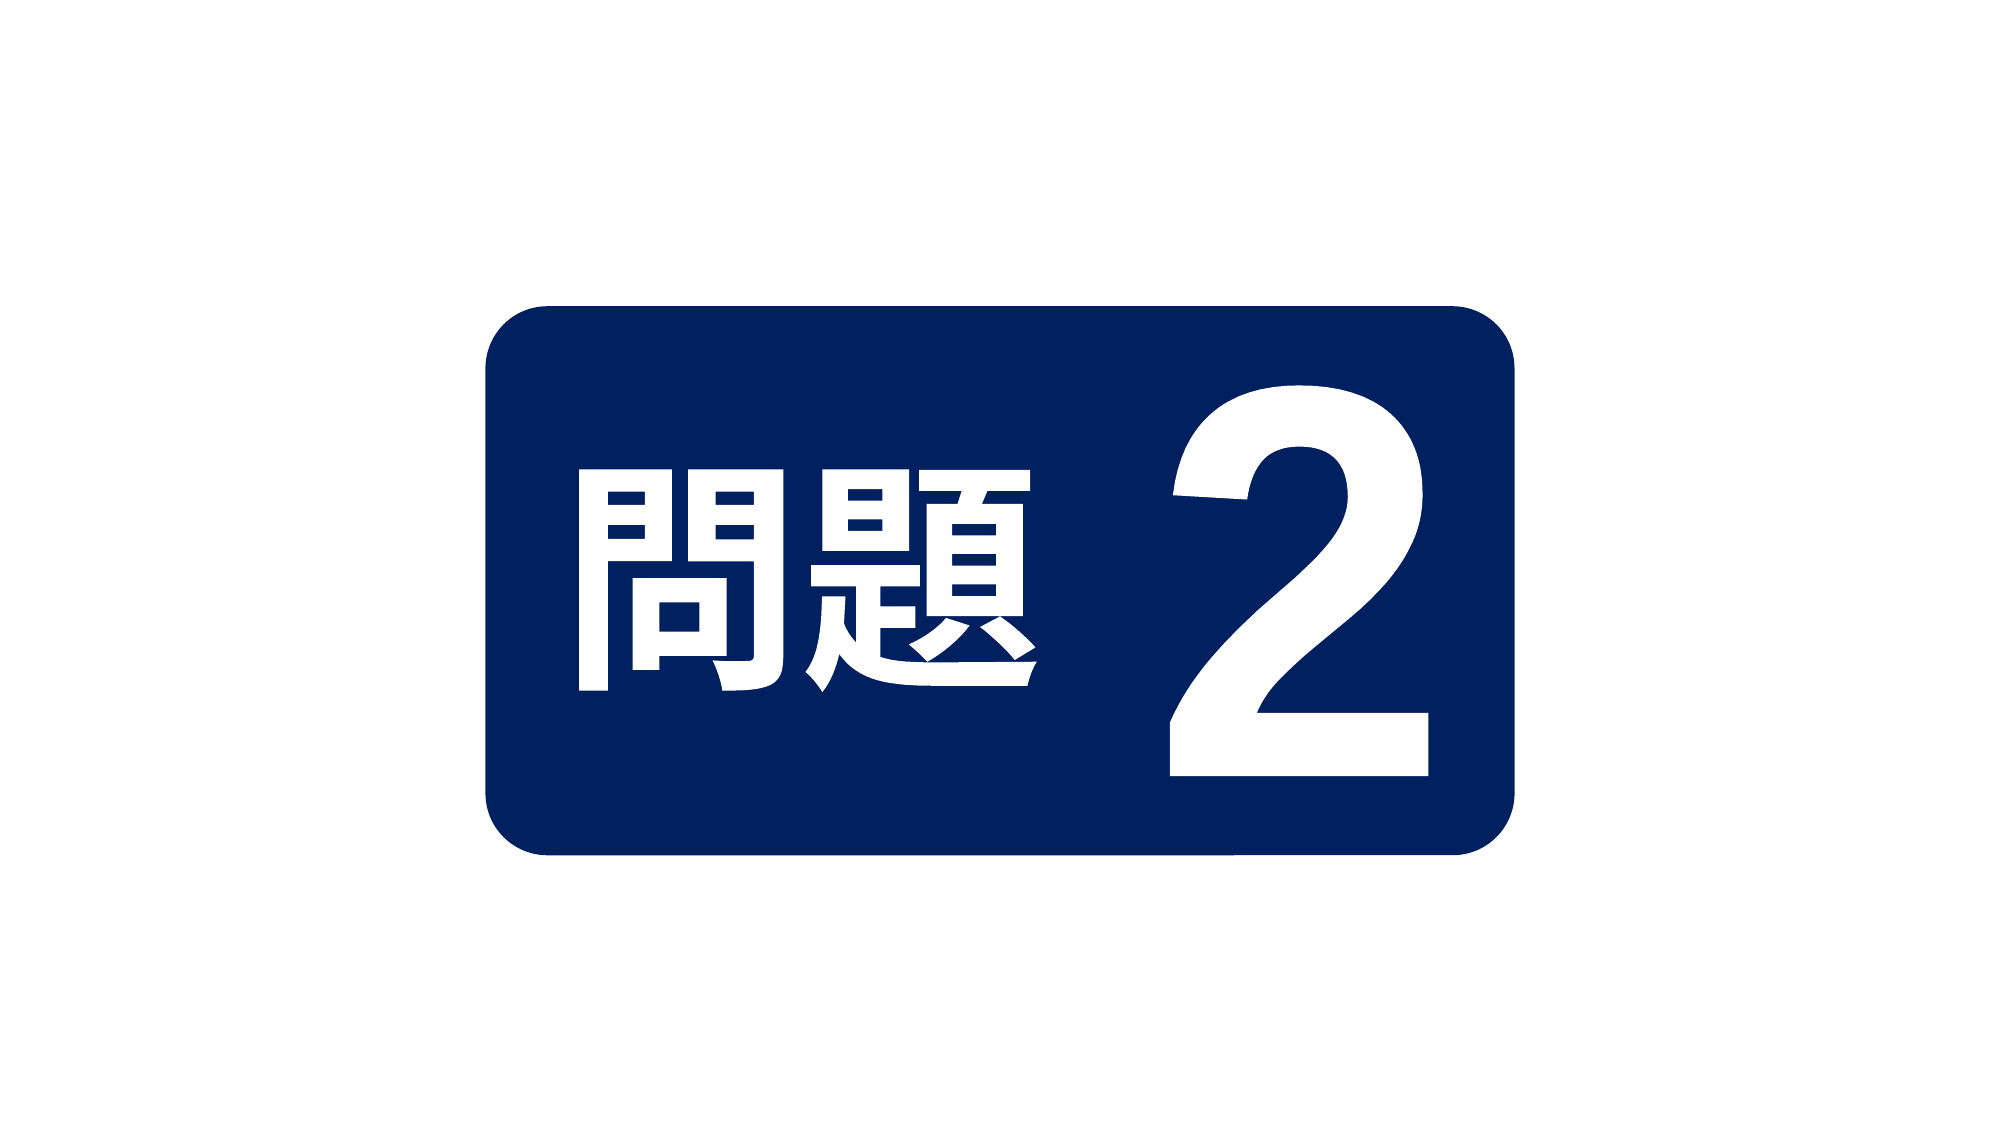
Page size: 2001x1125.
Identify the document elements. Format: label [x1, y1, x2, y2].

text_box [485, 305, 1515, 856]
